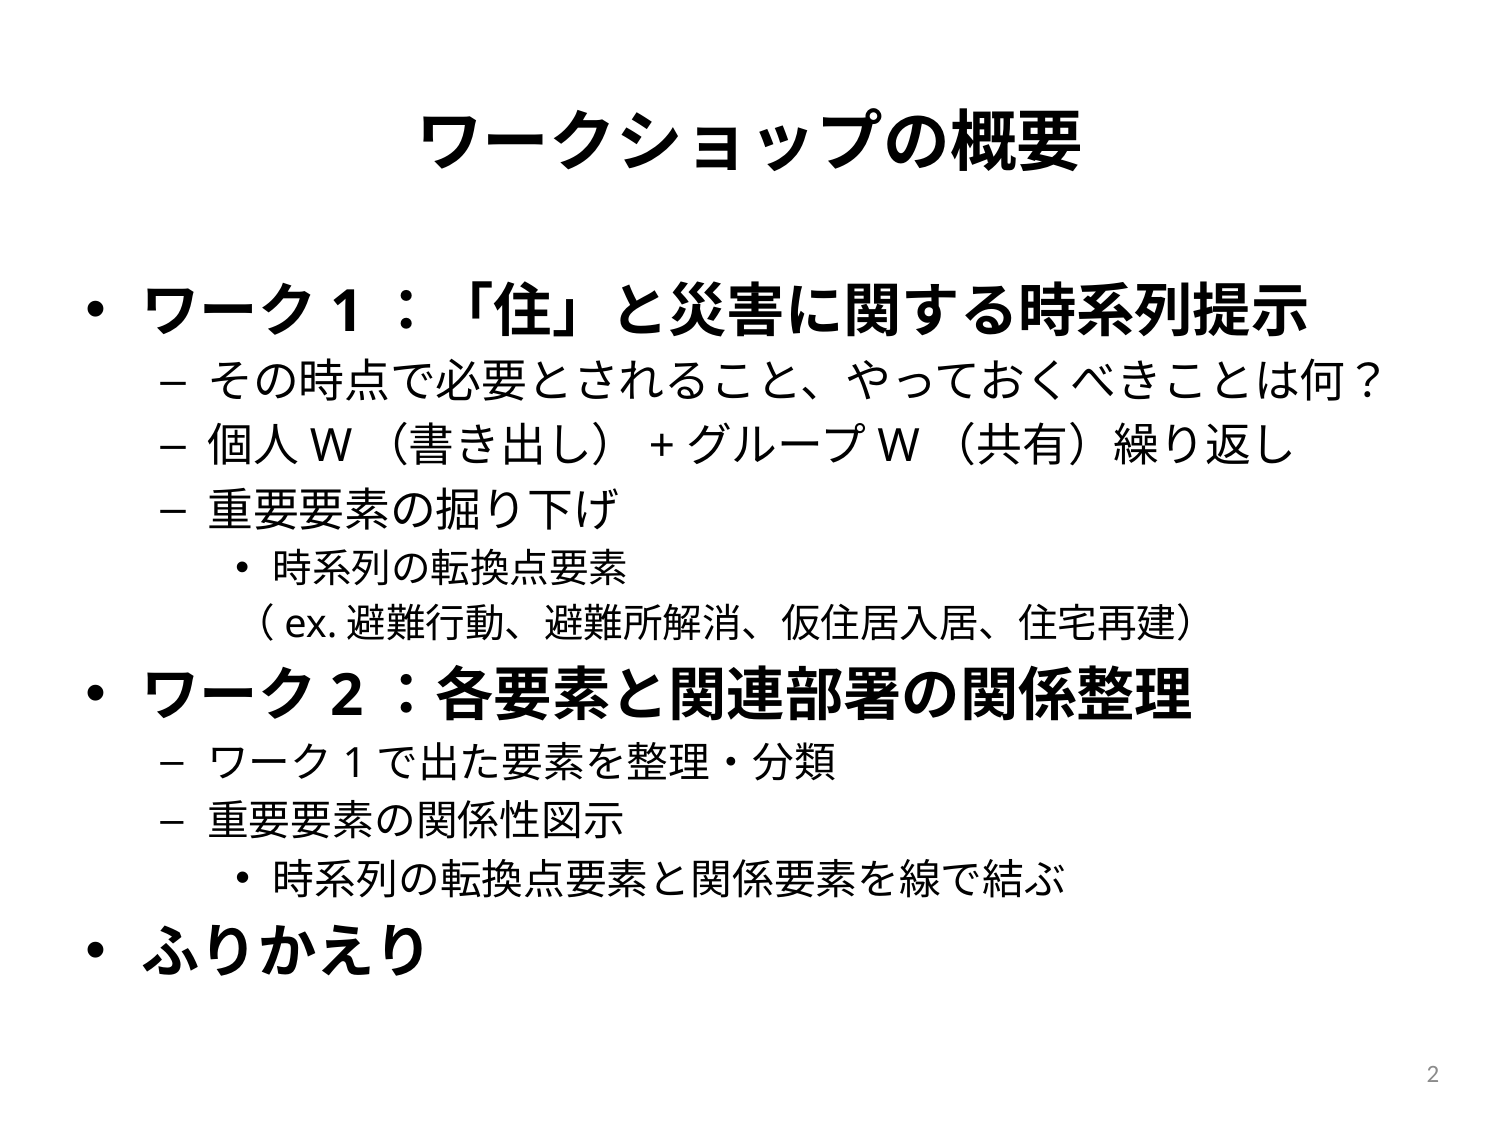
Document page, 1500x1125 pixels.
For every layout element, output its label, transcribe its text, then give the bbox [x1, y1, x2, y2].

slide_number 2 [1104, 1042, 1455, 1103]
list ワーク1：「住」と災害に関する時系列提示 その時点で必要とされること、やっておくべきことは何？ 個人W（書き出し）+グループW（共有）繰り返し 重要要素の掘り下げ 時系列の転換点要素 （ex.避難行動、避難所解消、仮住居入居、住宅再建） ワーク2：各要素と関連部署の関係整理 ワーク1で出た要素を整理・分類 重要要素の関係性図示 時系列の転換点要素と関係要素を線で結ぶ ふりかえり [70, 265, 1421, 1086]
title ワークショップの概要 [75, 45, 1425, 233]
